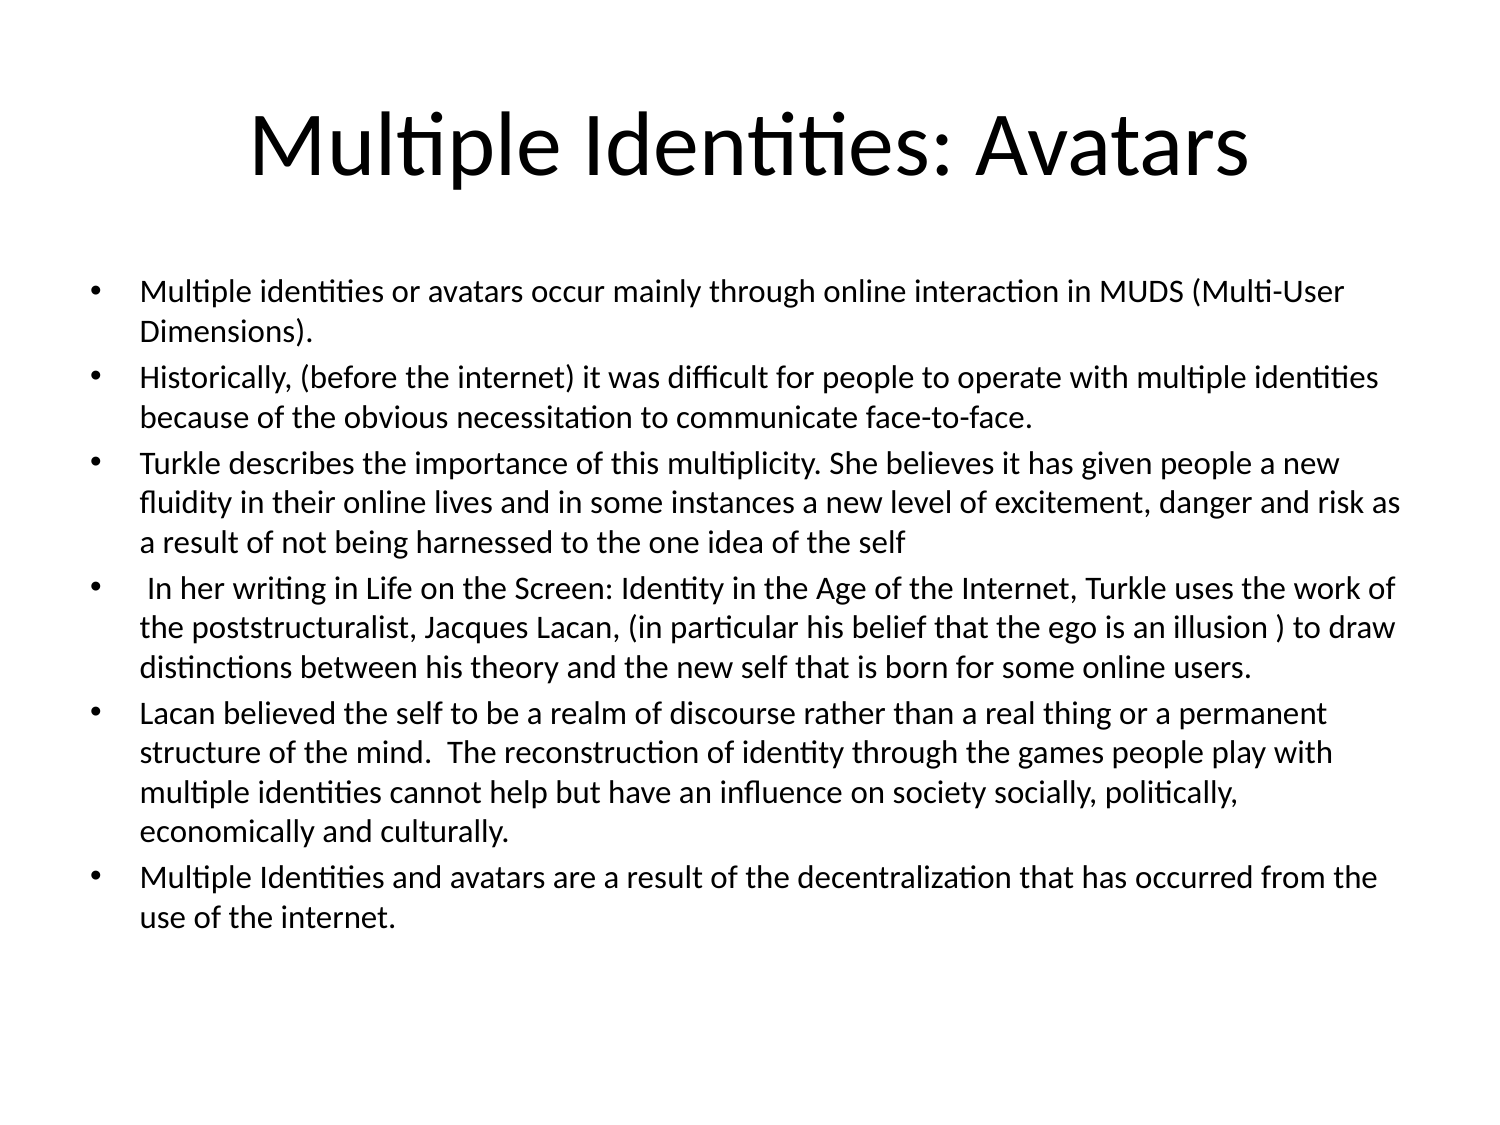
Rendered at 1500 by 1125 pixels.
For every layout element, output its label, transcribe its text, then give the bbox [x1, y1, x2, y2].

list Multiple identities or avatars occur mainly through online interaction in MUDS (Multi-User Dimensions). Historically, (before the internet) it was difficult for people to operate with multiple identities because of the obvious necessitation to communicate face-to-face. Turkle describes the importance of this multiplicity. She believes it has given people a new fluidity in their online lives and in some instances a new level of excitement, danger and risk as a result of not being harnessed to the one idea of the self In her writing in Life on the Screen: Identity in the Age of the Internet, Turkle uses the work of the poststructuralist, Jacques Lacan, (in particular his belief that the ego is an illusion ) to draw distinctions between his theory and the new self that is born for some online users. Lacan believed the self to be a realm of discourse rather than a real thing or a permanent structure of the mind. The reconstruction of identity through the games people play with multiple identities cannot help but have an influence on society socially, politically, economically and culturally. Multiple Identities and avatars are a result of the decentralization that has occurred from the use of the internet. [75, 262, 1425, 1005]
title Multiple Identities: Avatars [75, 45, 1425, 233]
